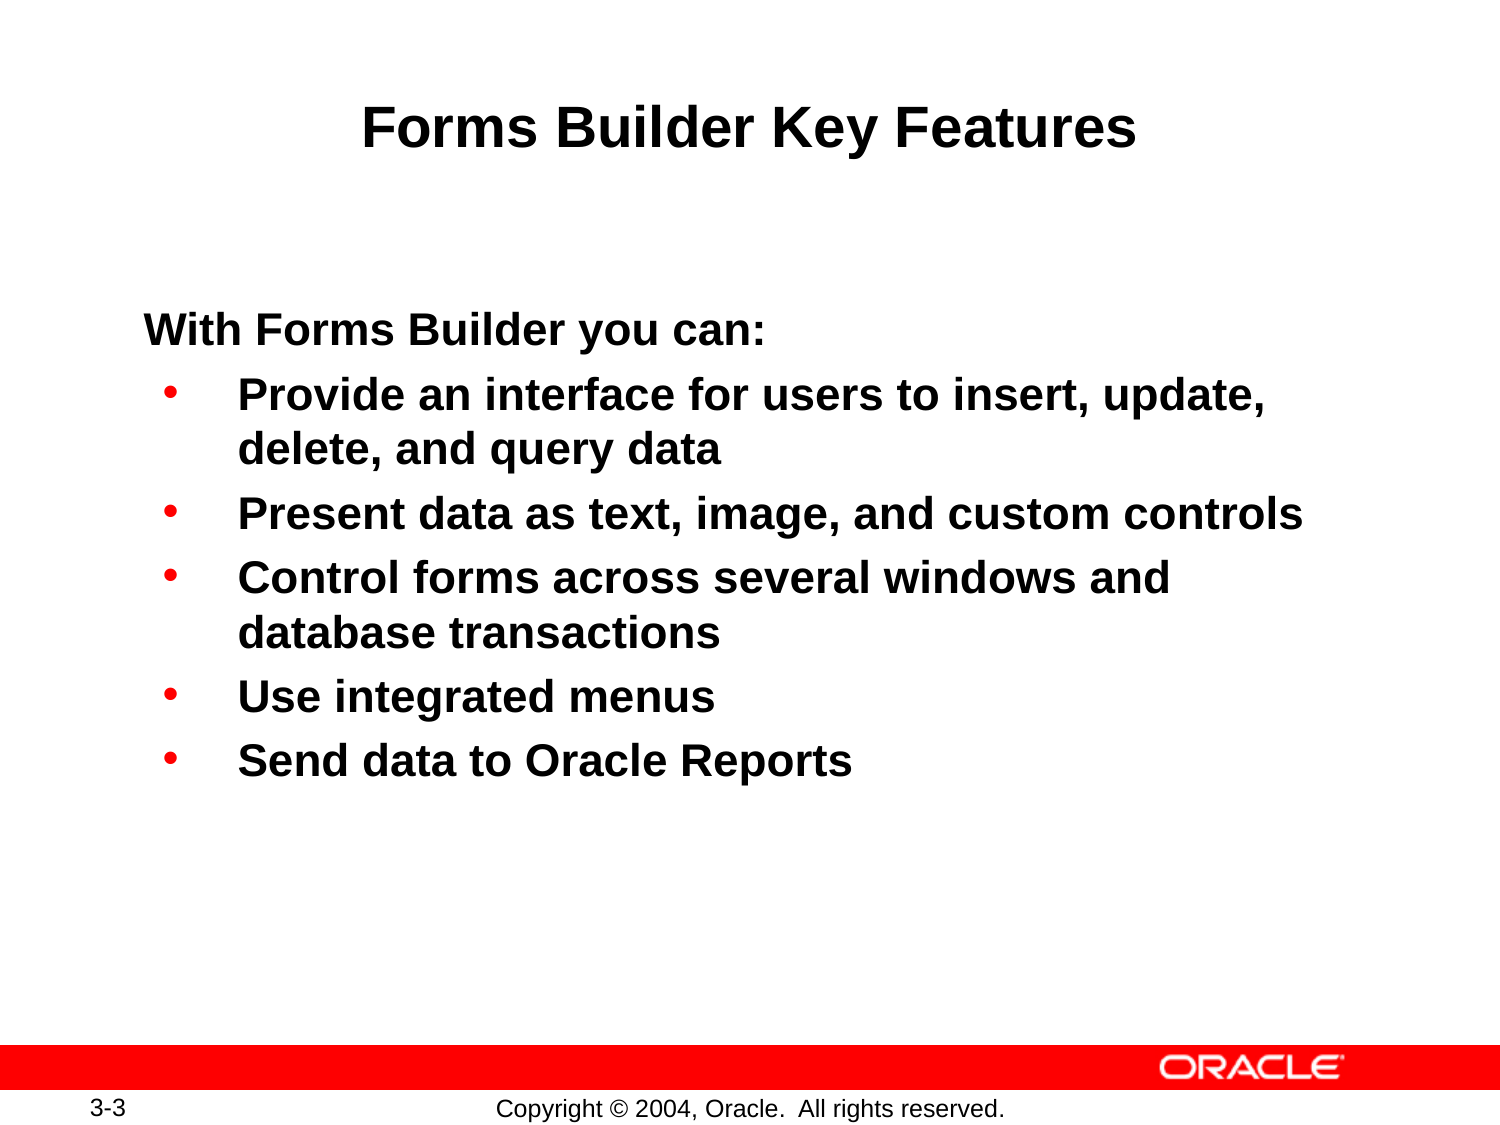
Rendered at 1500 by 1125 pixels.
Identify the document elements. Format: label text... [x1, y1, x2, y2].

list With Forms Builder you can: Provide an interface for users to insert, update, delete, and query data Present data as text, image, and custom controls Control forms across several windows and database transactions Use integrated menus Send data to Oracle Reports [141, 297, 1351, 603]
title Forms Builder Key Features [149, 87, 1351, 232]
